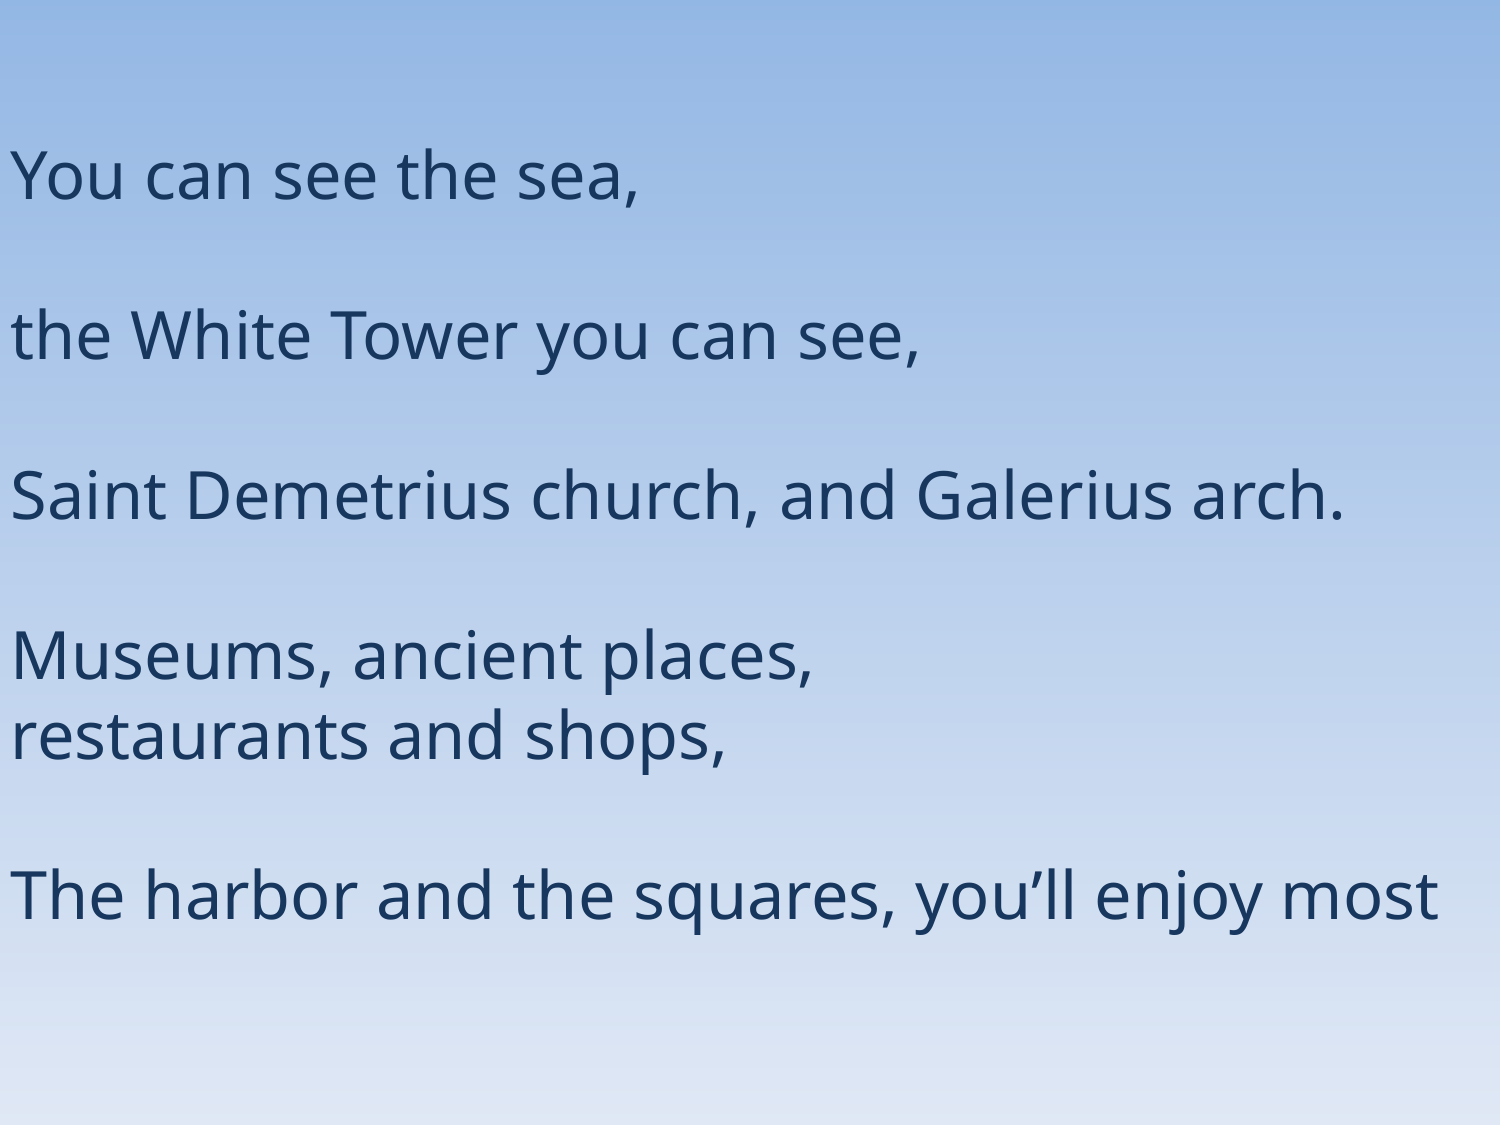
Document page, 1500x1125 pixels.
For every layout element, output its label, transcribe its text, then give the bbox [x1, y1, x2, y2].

text_box You can see the sea, the White Tower you can see, Saint Demetrius church, and Galerius arch. Museums, ancient places, restaurants and shops, The harbor and the squares, you’ll enjoy most [0, 125, 1500, 940]
